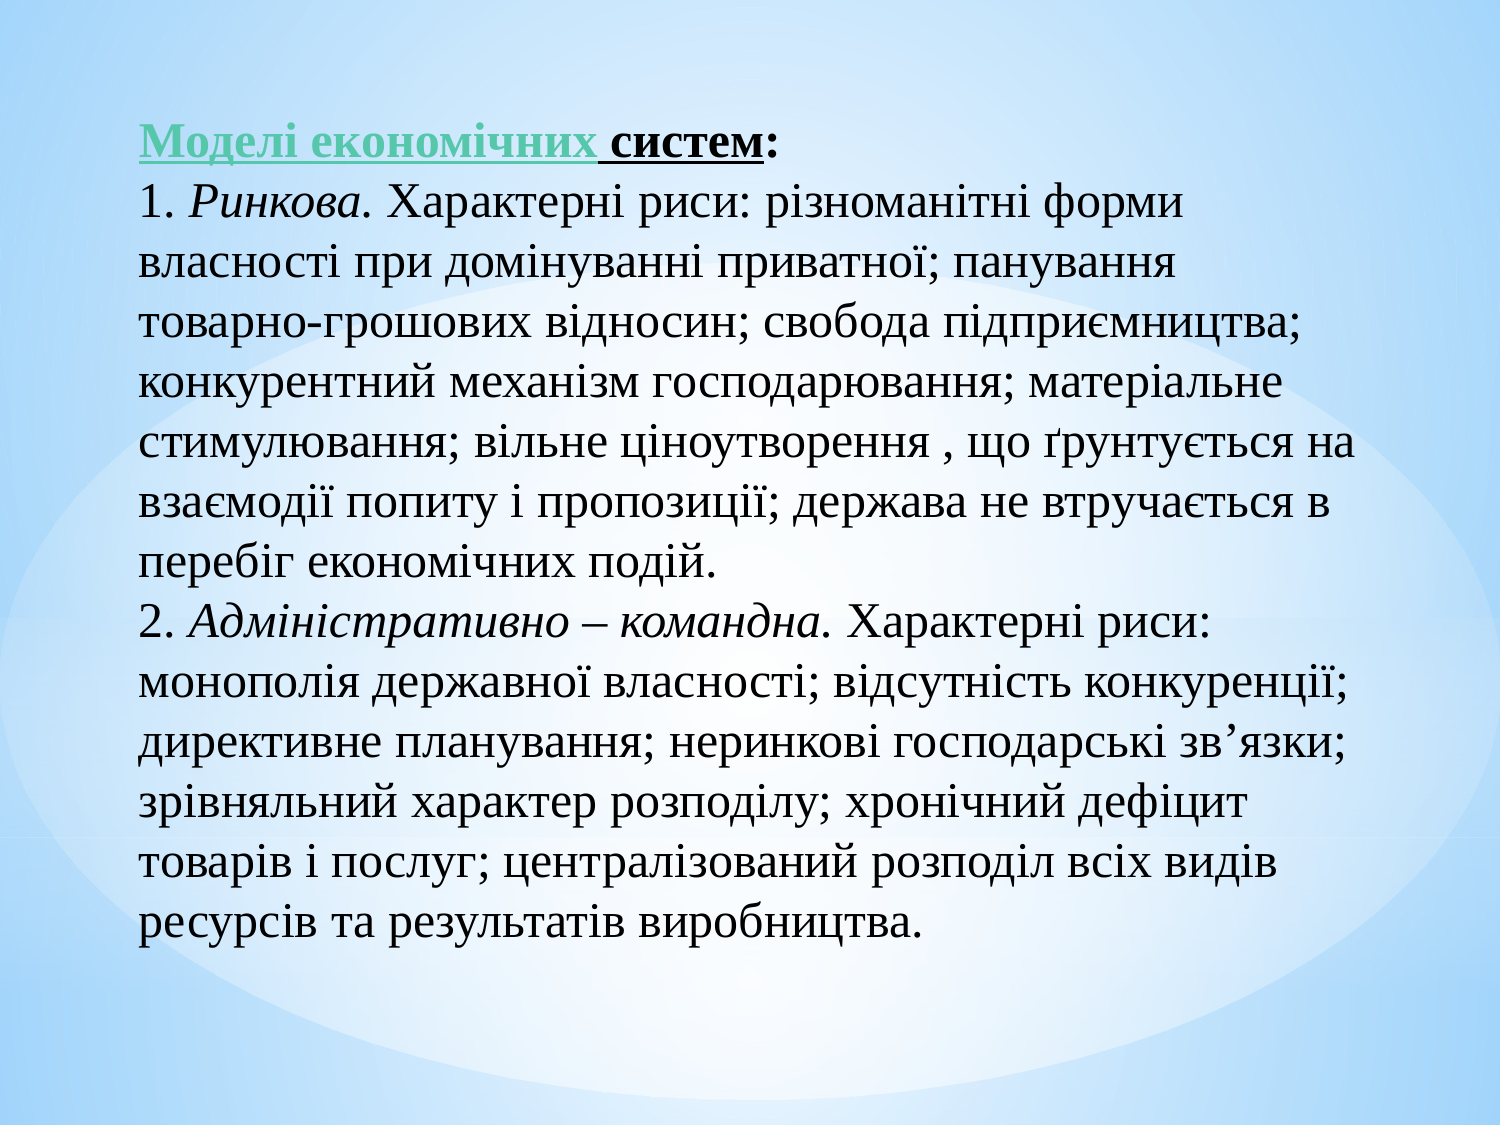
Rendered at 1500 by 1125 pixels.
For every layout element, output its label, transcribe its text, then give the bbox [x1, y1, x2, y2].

text_box Моделі економічних систем: 1. Ринкова. Характерні риси: різноманітні форми власності при домінуванні приватної; панування товарно-грошових відносин; свобода підприємництва; конкурентний механізм господарювання; матеріальне стимулювання; вільне ціноутворення , що ґрунтується на взаємодії попиту і пропозиції; держава не втручається в перебіг економічних подій. 2. Адміністративно – командна. Характерні риси: монополія державної власності; відсутність конкуренції; директивне планування; неринкові господарські зв’язки; зрівняльний характер розподілу; хронічний дефіцит товарів і послуг; централізований розподіл всіх видів ресурсів та результатів виробництва. [123, 100, 1376, 956]
